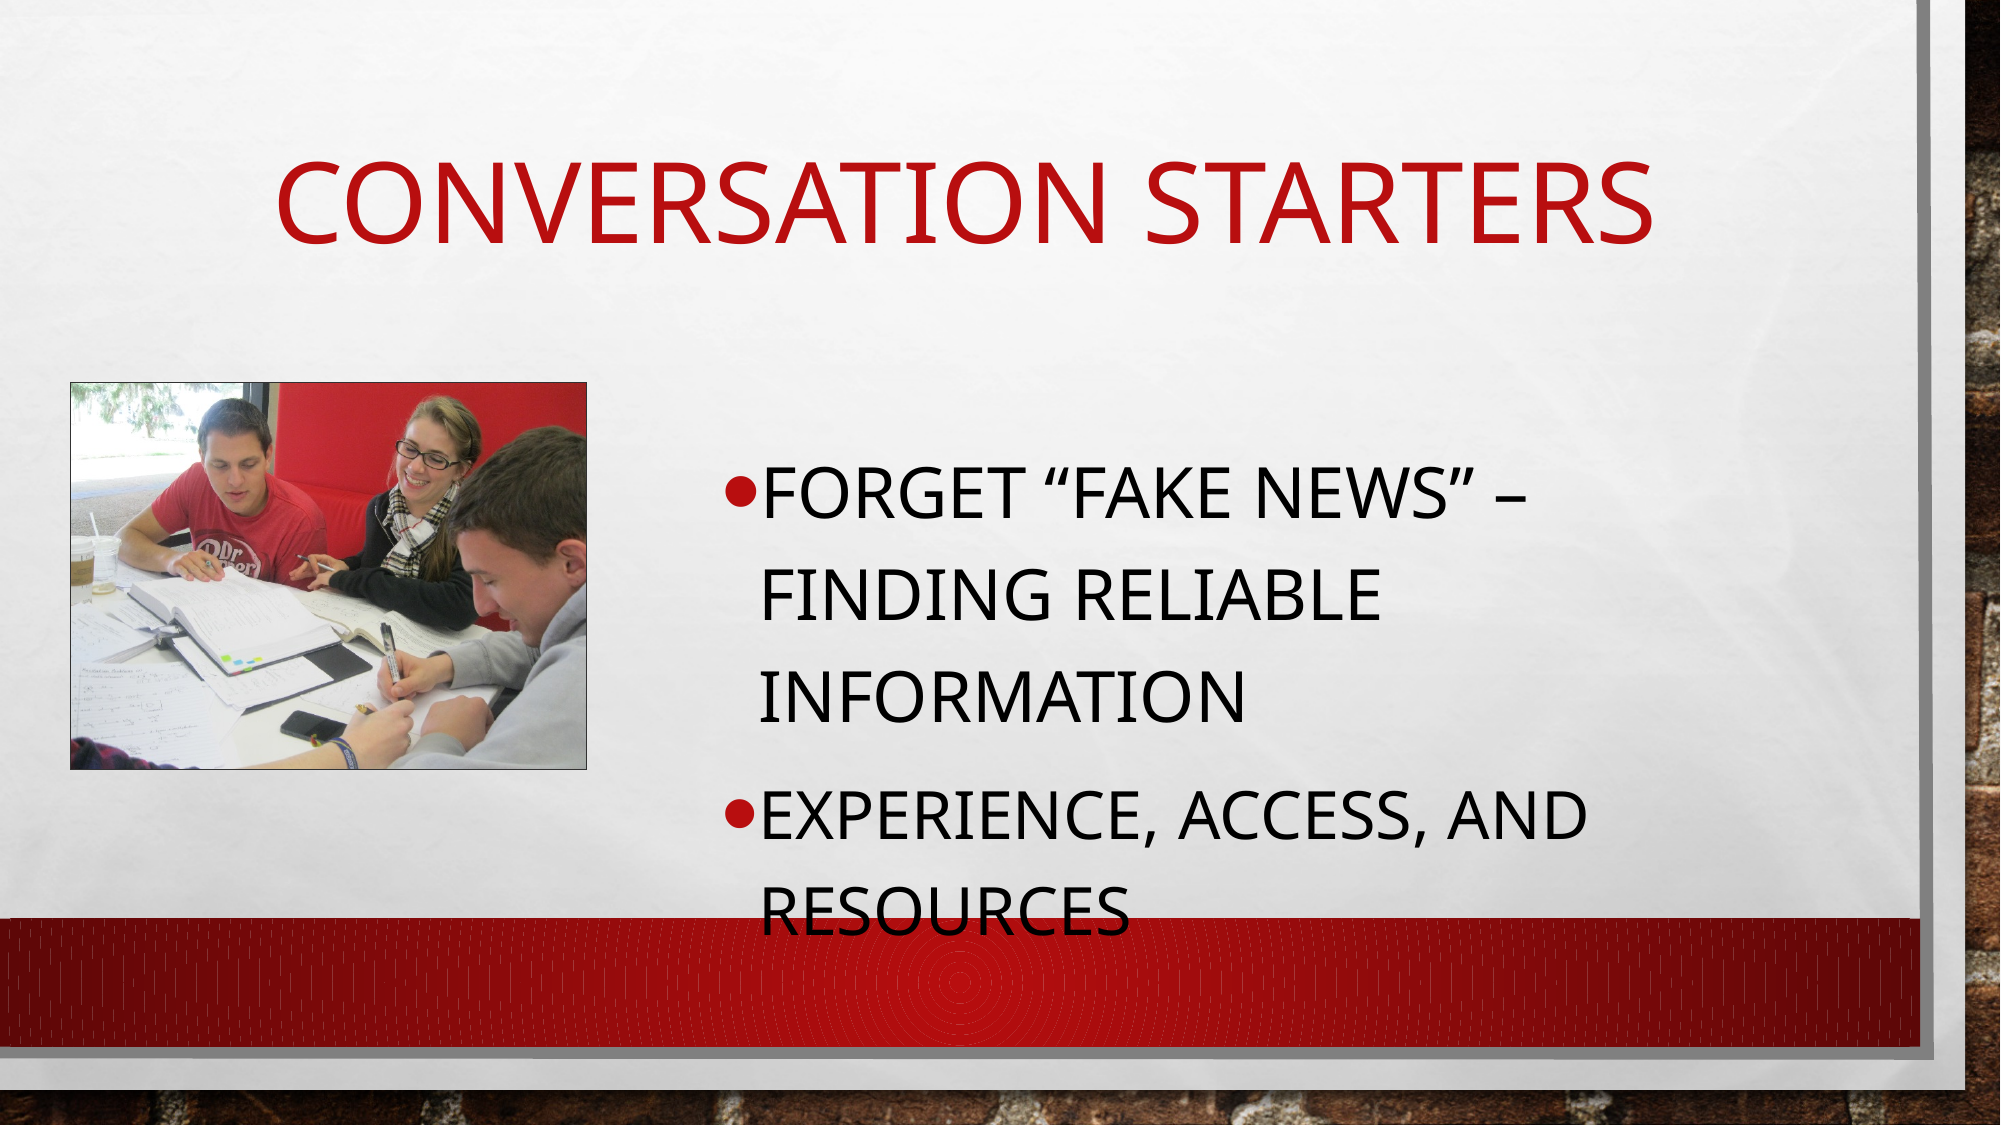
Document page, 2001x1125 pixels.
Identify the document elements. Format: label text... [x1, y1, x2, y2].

picture [0, 0, 2000, 1125]
list Forget “fake news” – Finding Reliable information Experience, access, and resources [706, 423, 1819, 964]
title CONVERSATION starters [112, 112, 1818, 302]
picture [70, 382, 587, 770]
